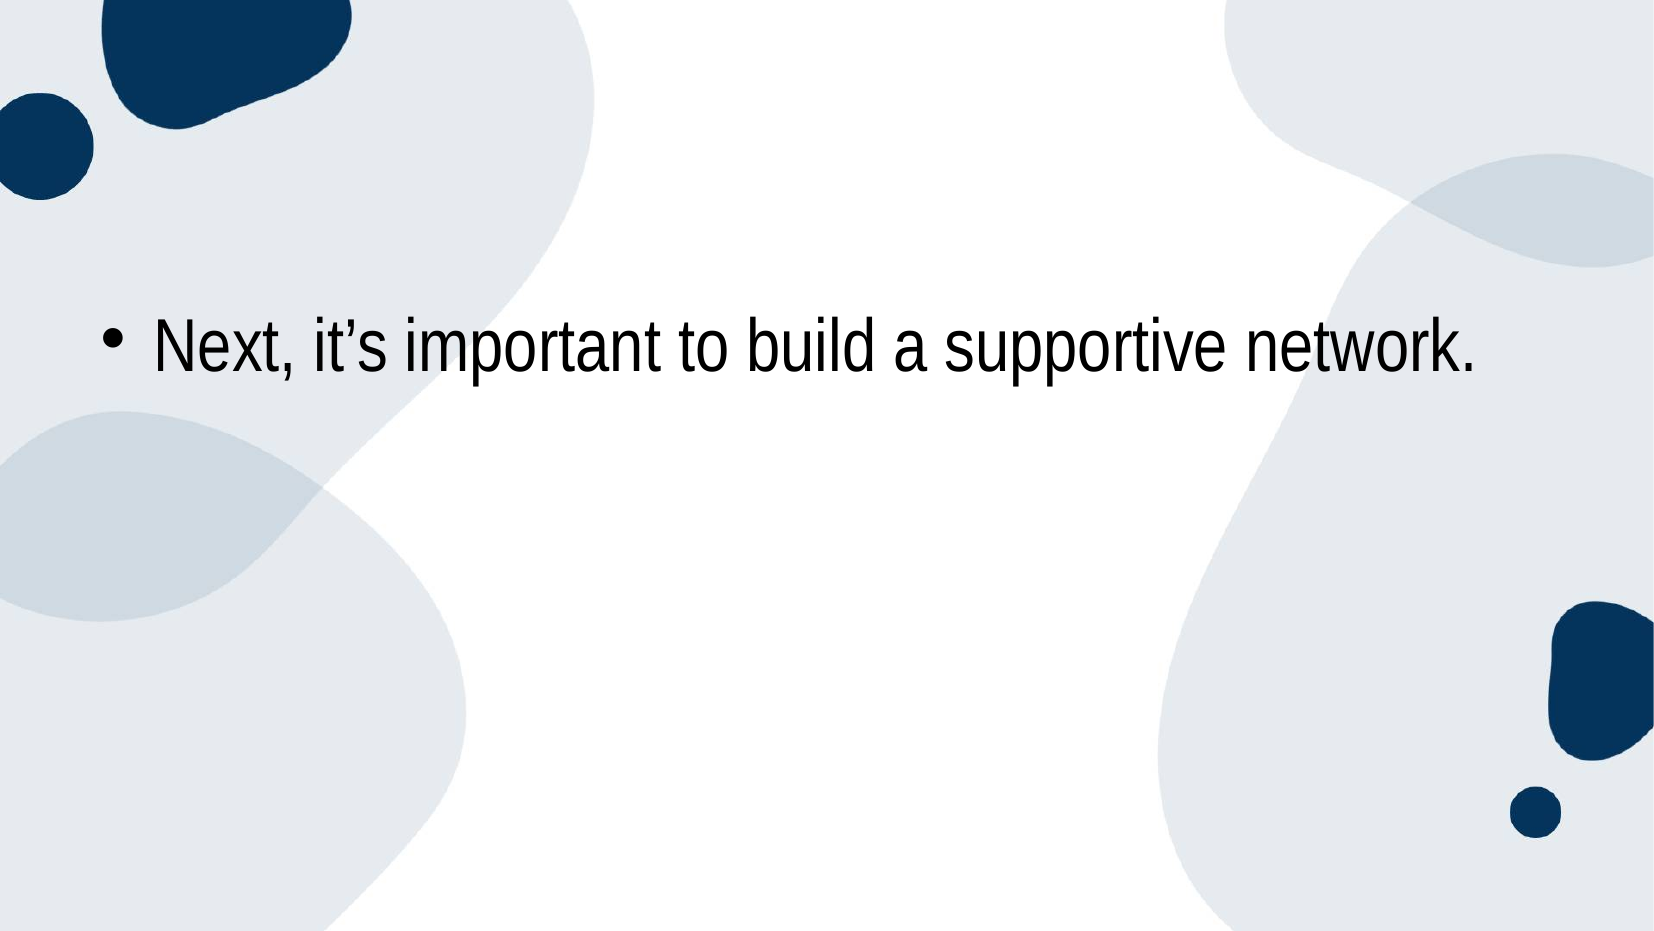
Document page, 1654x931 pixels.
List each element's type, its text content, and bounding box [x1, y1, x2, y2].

picture [0, 0, 1654, 931]
list Next, it’s important to build a supportive network. [82, 296, 1571, 634]
